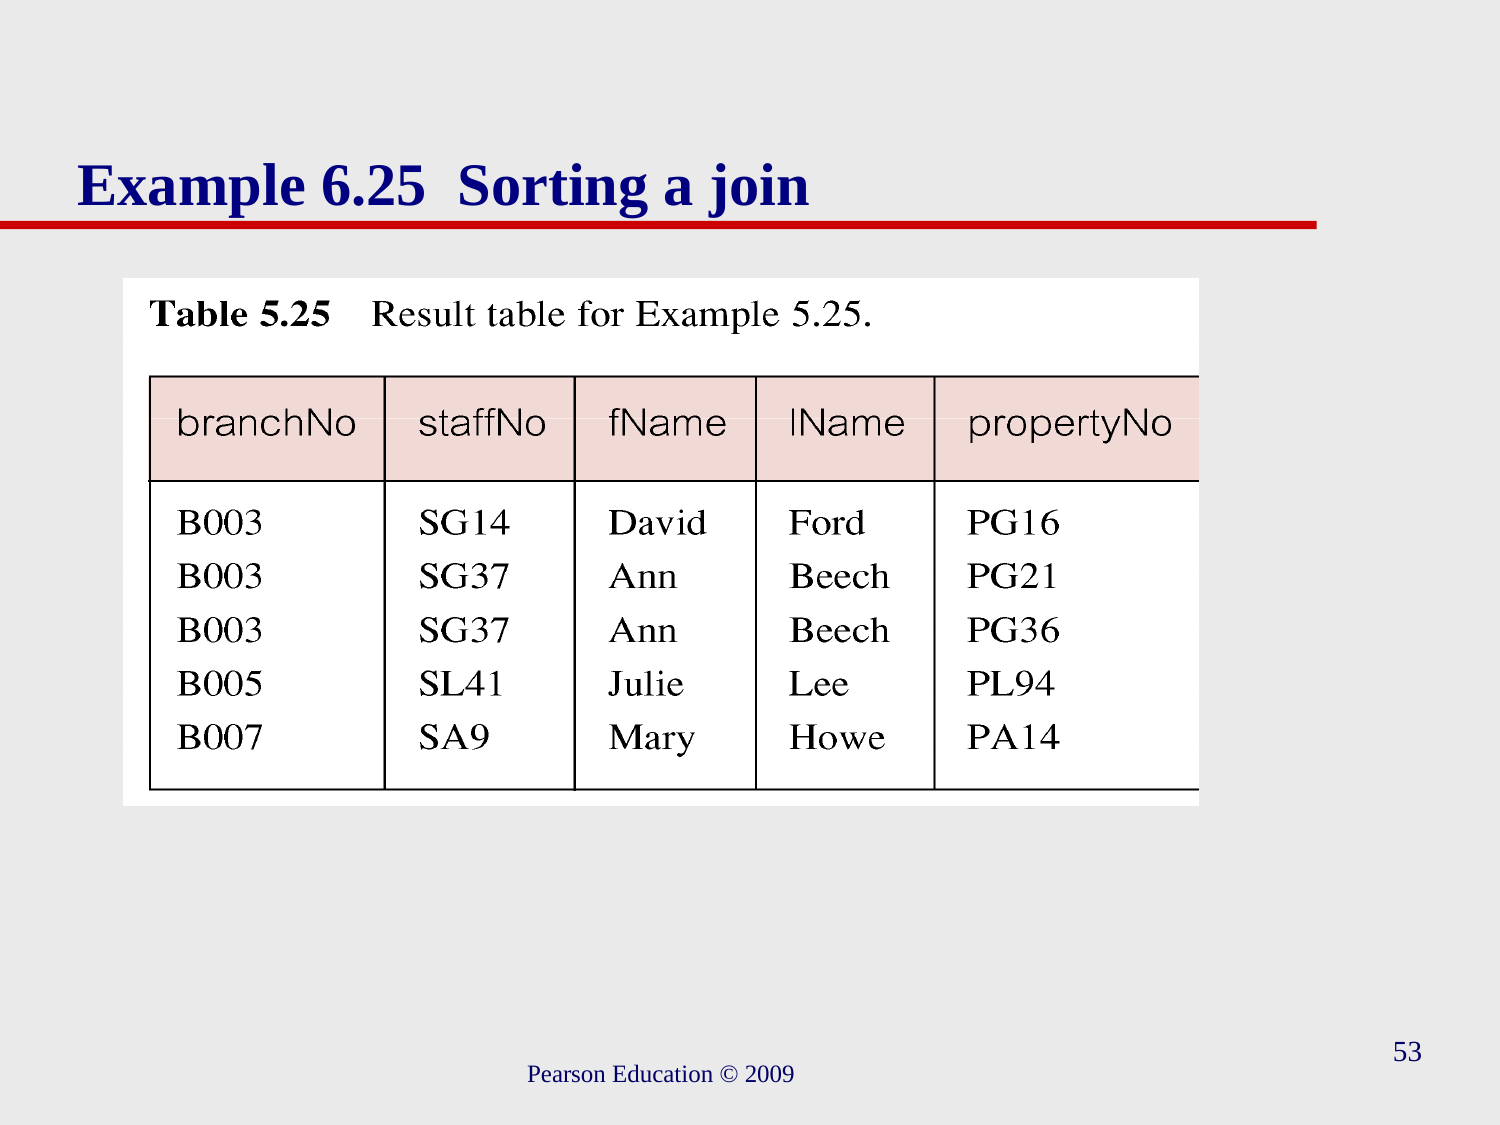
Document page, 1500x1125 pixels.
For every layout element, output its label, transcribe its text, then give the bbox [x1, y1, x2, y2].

picture [123, 278, 1200, 806]
title Example 6.25 Sorting a join [62, 43, 1338, 226]
text_box Pearson Education © 2009 [512, 1050, 1038, 1095]
slide_number 53 [1124, 1012, 1438, 1088]
